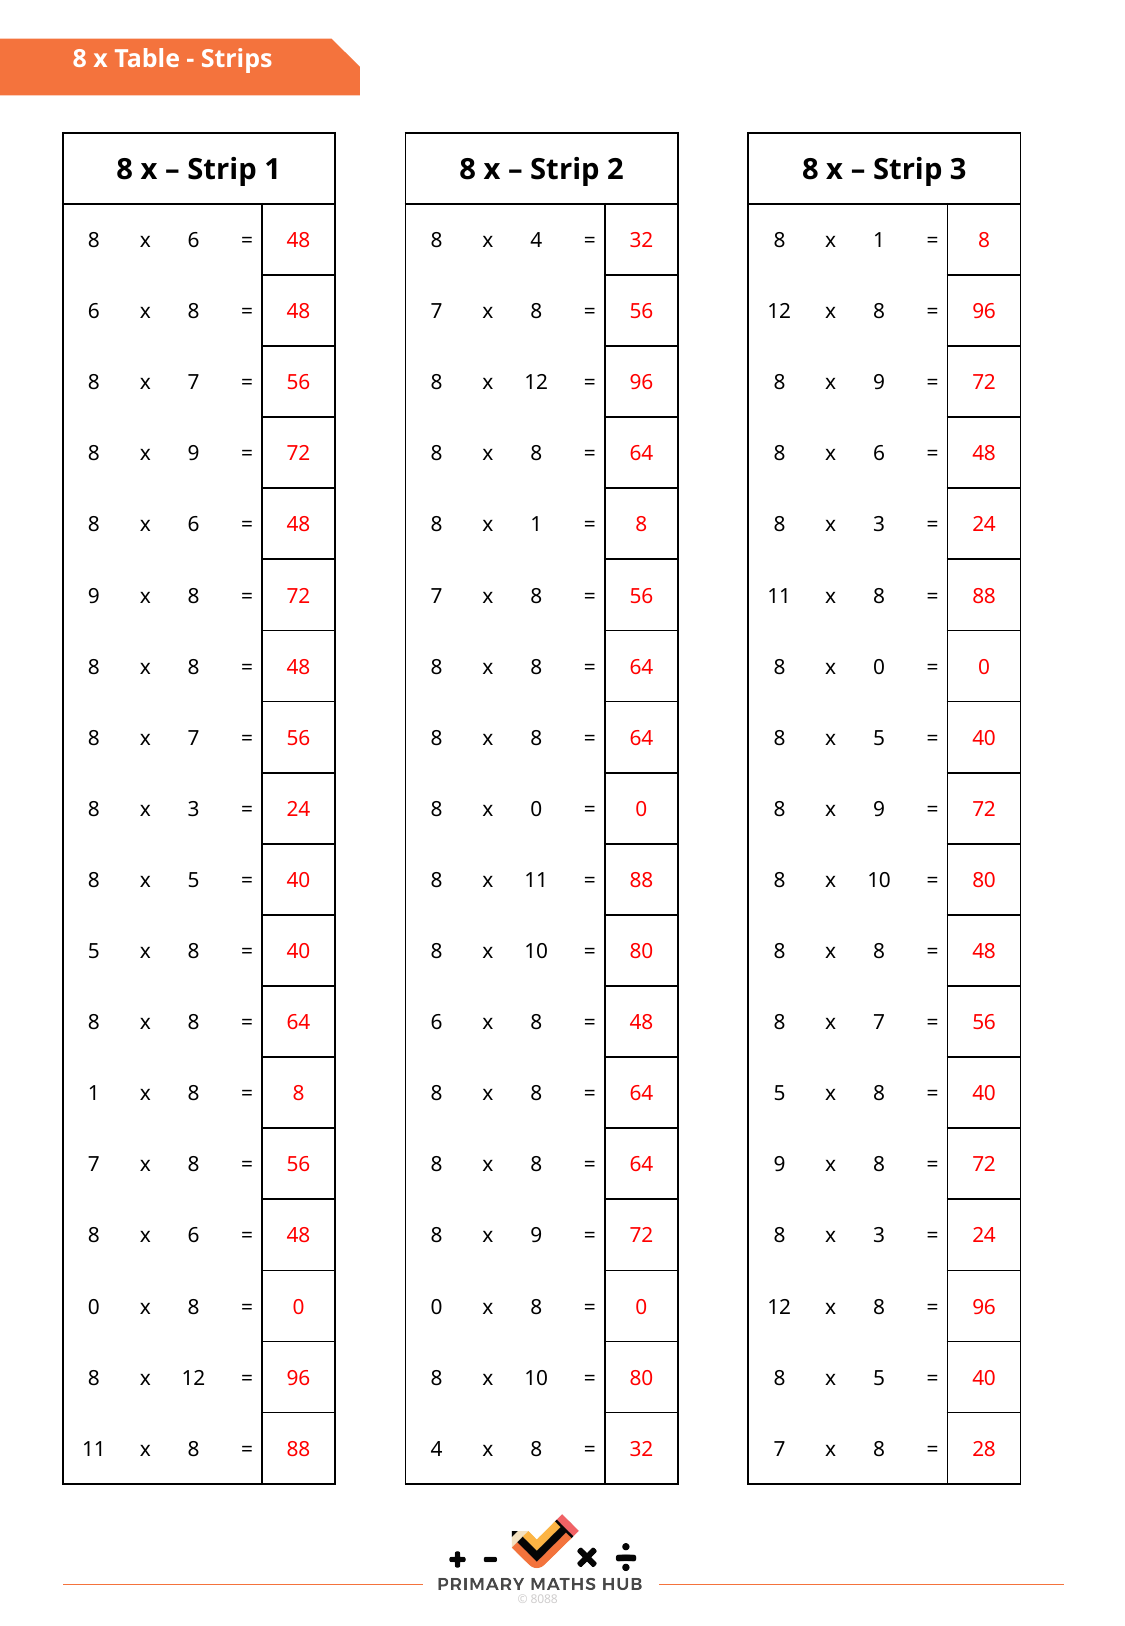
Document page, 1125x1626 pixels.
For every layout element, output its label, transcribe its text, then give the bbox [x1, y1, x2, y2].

table_cell 8 [64, 417, 125, 488]
table_cell 8 [749, 1199, 810, 1270]
table_cell x [810, 630, 846, 702]
table_cell 72 [606, 1200, 677, 1270]
table_cell 9 [161, 417, 226, 488]
table_cell 5 [846, 1341, 912, 1413]
table_cell 80 [606, 916, 677, 985]
table_cell 64 [263, 987, 334, 1056]
table_cell 8 [64, 346, 125, 417]
table_cell 96 [948, 1271, 1020, 1341]
table_cell = [912, 275, 947, 346]
table_cell 48 [263, 631, 334, 701]
table_cell = [569, 773, 604, 844]
table_cell = [569, 844, 604, 915]
table_cell 1 [503, 488, 569, 559]
table_cell x [125, 915, 161, 986]
table_cell 40 [263, 845, 334, 914]
table_cell 8 [161, 630, 226, 702]
table_cell 7 [161, 702, 226, 773]
table_cell 0 [263, 1271, 334, 1341]
table_cell 8 [64, 773, 125, 844]
table_cell 8 [64, 1341, 125, 1413]
table_cell = [569, 1199, 604, 1270]
table_cell x [810, 1128, 846, 1199]
table_cell 4 [503, 205, 569, 275]
table_cell 7 [846, 986, 912, 1057]
table_cell 80 [948, 845, 1020, 914]
table_cell x [468, 275, 503, 346]
table_cell 28 [948, 1413, 1020, 1483]
table_cell 1 [64, 1057, 125, 1128]
table_cell 8 [161, 1128, 226, 1199]
table_cell 4 [406, 1413, 468, 1483]
table_cell = [912, 488, 947, 559]
table_cell 8 [64, 630, 125, 702]
table_cell 7 [64, 1128, 125, 1199]
table_cell x [125, 275, 161, 346]
table_cell 8 [64, 488, 125, 559]
table_cell 48 [948, 916, 1020, 985]
table_cell 40 [948, 702, 1020, 772]
table_cell = [569, 417, 604, 488]
table_cell 8 [749, 488, 810, 559]
table_cell x [125, 1128, 161, 1199]
table_cell x [468, 1057, 503, 1128]
table_cell x [810, 559, 846, 630]
table_cell = [226, 915, 261, 986]
table_cell 72 [263, 560, 334, 630]
table_cell 56 [263, 347, 334, 416]
table_cell 1 [846, 205, 912, 275]
table_cell 8 [749, 773, 810, 844]
table_cell x [468, 1413, 503, 1483]
table_cell x [468, 844, 503, 915]
table_cell 8 [406, 1128, 468, 1199]
table_cell 8 [406, 915, 468, 986]
table_cell x [810, 1413, 846, 1483]
table_cell x [125, 1199, 161, 1270]
table_cell x [125, 630, 161, 702]
table_cell 5 [64, 915, 125, 986]
table_cell x [125, 346, 161, 417]
table_cell 8 [64, 1199, 125, 1270]
table_cell 5 [161, 844, 226, 915]
table_cell = [912, 773, 947, 844]
table_cell 8 [503, 275, 569, 346]
table_cell = [226, 702, 261, 773]
table_cell 8 [503, 1270, 569, 1341]
table_cell = [912, 1199, 947, 1270]
table_cell 8 [263, 1058, 334, 1127]
table_cell 8 [406, 1199, 468, 1270]
table_cell 0 [948, 631, 1020, 701]
table_cell x [468, 559, 503, 630]
table_cell = [569, 275, 604, 346]
table_cell 8 [161, 915, 226, 986]
table_cell 6 [406, 986, 468, 1057]
table_cell 96 [948, 276, 1020, 345]
table_cell 32 [606, 205, 677, 274]
table_cell 8 [64, 205, 125, 275]
table_cell 11 [64, 1413, 125, 1483]
table_cell = [912, 346, 947, 417]
table_cell 32 [606, 1413, 677, 1483]
table_cell x [468, 417, 503, 488]
table_cell 8 [406, 773, 468, 844]
table_cell x [810, 205, 846, 275]
table_cell 11 [749, 559, 810, 630]
table_cell 48 [263, 489, 334, 558]
table_cell = [226, 1341, 261, 1413]
table_cell x [125, 986, 161, 1057]
table_cell 8 [503, 1413, 569, 1483]
table_cell 8 [846, 915, 912, 986]
table_cell 48 [948, 418, 1020, 487]
table_cell 0 [503, 773, 569, 844]
table_cell = [569, 630, 604, 702]
table_cell 8 [503, 1057, 569, 1128]
table_cell 72 [948, 1129, 1020, 1198]
table_cell = [226, 1128, 261, 1199]
table_cell = [569, 1128, 604, 1199]
table_cell 64 [606, 1058, 677, 1127]
table_cell x [468, 773, 503, 844]
table_cell 8 [749, 630, 810, 702]
table_cell = [912, 1341, 947, 1413]
table_cell = [226, 1270, 261, 1341]
table_cell 64 [606, 418, 677, 487]
table_cell 8 [161, 1270, 226, 1341]
table_cell = [226, 275, 261, 346]
table_cell 12 [749, 1270, 810, 1341]
table_cell 40 [948, 1342, 1020, 1412]
table_cell 10 [846, 844, 912, 915]
table_cell = [912, 1128, 947, 1199]
table_cell x [468, 346, 503, 417]
table_cell 8 [406, 844, 468, 915]
table_cell 5 [846, 702, 912, 773]
table_cell = [226, 630, 261, 702]
table_cell 8 [161, 986, 226, 1057]
table_cell 56 [263, 1129, 334, 1198]
table_cell 8 [503, 559, 569, 630]
table_cell 8 [64, 702, 125, 773]
table_cell 48 [263, 1200, 334, 1270]
table_cell 8 [406, 488, 468, 559]
table_cell 8 [749, 205, 810, 275]
table_cell = [569, 488, 604, 559]
table_cell = [912, 1270, 947, 1341]
table_cell = [226, 1057, 261, 1128]
table_cell = [226, 1413, 261, 1483]
table_cell 40 [948, 1058, 1020, 1127]
table_cell 8 [606, 489, 677, 558]
table_cell 8 [406, 205, 468, 275]
table_cell 7 [749, 1413, 810, 1483]
table_cell 64 [606, 631, 677, 701]
table_cell 6 [64, 275, 125, 346]
table_cell x [125, 417, 161, 488]
table_cell 72 [263, 418, 334, 487]
table_cell x [468, 1270, 503, 1341]
table_cell 9 [749, 1128, 810, 1199]
table_cell 56 [606, 276, 677, 345]
table_cell 8 [406, 1057, 468, 1128]
table_cell 8 [749, 844, 810, 915]
table_cell 8 [749, 915, 810, 986]
table_cell 72 [948, 347, 1020, 416]
table_cell 8 [846, 1413, 912, 1483]
table_cell 8 [749, 702, 810, 773]
table_cell 9 [846, 773, 912, 844]
table_cell x [125, 488, 161, 559]
table_cell 6 [161, 488, 226, 559]
table_cell x [810, 1057, 846, 1128]
table_cell = [912, 1057, 947, 1128]
table_cell 0 [606, 774, 677, 843]
table_cell = [226, 986, 261, 1057]
text_box 8 x Table - Strips [0, 37, 361, 97]
table_cell 8 [161, 1413, 226, 1483]
table_cell x [810, 275, 846, 346]
table_cell = [912, 417, 947, 488]
table_header 8 x – Strip 3 [749, 134, 1020, 203]
table_cell 6 [846, 417, 912, 488]
table_cell 9 [503, 1199, 569, 1270]
table_cell 88 [606, 845, 677, 914]
table_cell 24 [263, 774, 334, 843]
table_cell 10 [503, 915, 569, 986]
table_cell x [468, 915, 503, 986]
picture [432, 1512, 648, 1597]
table_cell x [810, 844, 846, 915]
table_cell = [912, 915, 947, 986]
table_cell 8 [948, 205, 1020, 274]
table_cell 0 [846, 630, 912, 702]
table_cell = [569, 559, 604, 630]
table_cell x [810, 417, 846, 488]
table_cell 80 [606, 1342, 677, 1412]
table_cell x [810, 1270, 846, 1341]
table_cell 3 [161, 773, 226, 844]
table_cell x [125, 1413, 161, 1483]
table_cell 8 [161, 1057, 226, 1128]
table_cell 10 [503, 1341, 569, 1413]
table_cell x [125, 773, 161, 844]
table_cell 8 [846, 1057, 912, 1128]
table_cell 8 [406, 702, 468, 773]
table_cell 8 [503, 1128, 569, 1199]
table_cell = [569, 346, 604, 417]
table_cell 12 [161, 1341, 226, 1413]
table_cell 8 [503, 630, 569, 702]
table_cell 8 [749, 1341, 810, 1413]
table_cell 8 [406, 346, 468, 417]
table_cell = [226, 488, 261, 559]
table_cell x [810, 915, 846, 986]
table_cell = [569, 205, 604, 275]
table_cell 9 [846, 346, 912, 417]
table_cell 8 [406, 417, 468, 488]
table_cell 56 [606, 560, 677, 630]
table_cell x [810, 702, 846, 773]
table_cell 12 [503, 346, 569, 417]
table_cell x [810, 488, 846, 559]
table_cell x [125, 205, 161, 275]
table_cell 11 [503, 844, 569, 915]
table_cell x [468, 1128, 503, 1199]
table_cell 8 [64, 986, 125, 1057]
table_cell 8 [406, 1341, 468, 1413]
table_cell 8 [503, 702, 569, 773]
table_cell 8 [64, 844, 125, 915]
table_cell = [569, 1341, 604, 1413]
table_cell = [226, 773, 261, 844]
table_cell = [226, 417, 261, 488]
table_cell = [569, 915, 604, 986]
table_cell = [226, 1199, 261, 1270]
table_cell = [912, 986, 947, 1057]
table_header 8 x – Strip 1 [64, 134, 334, 203]
table_cell x [125, 1057, 161, 1128]
table_cell = [912, 1413, 947, 1483]
table_cell 9 [64, 559, 125, 630]
table_cell x [125, 844, 161, 915]
table_cell = [226, 205, 261, 275]
table_cell x [468, 986, 503, 1057]
table_cell 88 [263, 1413, 334, 1483]
table_cell 7 [406, 559, 468, 630]
table_cell = [912, 559, 947, 630]
table_cell 6 [161, 205, 226, 275]
table_cell = [569, 1413, 604, 1483]
table_cell = [569, 1270, 604, 1341]
table_cell 3 [846, 1199, 912, 1270]
table_cell 8 [161, 275, 226, 346]
table_cell x [468, 1341, 503, 1413]
table_cell 8 [503, 417, 569, 488]
table_cell x [125, 1270, 161, 1341]
table_cell = [912, 630, 947, 702]
table_cell 48 [263, 276, 334, 345]
table_cell x [125, 559, 161, 630]
table_cell 96 [263, 1342, 334, 1412]
table_cell = [912, 702, 947, 773]
table_cell x [810, 773, 846, 844]
table_cell x [468, 488, 503, 559]
table_cell 8 [503, 986, 569, 1057]
table_cell 40 [263, 916, 334, 985]
table_cell 8 [846, 1128, 912, 1199]
table_cell 48 [263, 205, 334, 274]
table_cell 0 [406, 1270, 468, 1341]
table_header 8 x – Strip 2 [406, 134, 677, 203]
table_cell 8 [846, 275, 912, 346]
table_cell 8 [749, 417, 810, 488]
table_cell 6 [161, 1199, 226, 1270]
table_cell = [226, 559, 261, 630]
table_cell x [810, 346, 846, 417]
table_cell 5 [749, 1057, 810, 1128]
table_cell 24 [948, 1200, 1020, 1270]
table_cell = [226, 346, 261, 417]
table_cell 12 [749, 275, 810, 346]
table_cell x [468, 630, 503, 702]
table_cell 88 [948, 560, 1020, 630]
table_cell 7 [406, 275, 468, 346]
table_cell 56 [948, 987, 1020, 1056]
table_cell 8 [749, 346, 810, 417]
table_cell 8 [161, 559, 226, 630]
table_cell 0 [606, 1271, 677, 1341]
table_cell 3 [846, 488, 912, 559]
table_cell 8 [846, 1270, 912, 1341]
table_cell 72 [948, 774, 1020, 843]
table_cell 8 [749, 986, 810, 1057]
table_cell = [569, 702, 604, 773]
table_cell = [912, 205, 947, 275]
table_cell 64 [606, 1129, 677, 1198]
table_cell = [569, 986, 604, 1057]
table_cell 64 [606, 702, 677, 772]
table_cell 8 [846, 559, 912, 630]
table_cell x [810, 1341, 846, 1413]
table_cell x [810, 1199, 846, 1270]
table_cell 7 [161, 346, 226, 417]
table_cell x [468, 1199, 503, 1270]
table_cell x [125, 702, 161, 773]
table_cell = [226, 844, 261, 915]
table_cell x [468, 205, 503, 275]
table_cell 0 [64, 1270, 125, 1341]
table_cell x [125, 1341, 161, 1413]
table_cell 96 [606, 347, 677, 416]
text_box © 8088 [429, 1584, 646, 1614]
table_cell x [468, 702, 503, 773]
table_cell 24 [948, 489, 1020, 558]
table_cell 8 [406, 630, 468, 702]
table_cell = [569, 1057, 604, 1128]
table_cell 48 [606, 987, 677, 1056]
table_cell x [810, 986, 846, 1057]
table_cell = [912, 844, 947, 915]
table_cell 56 [263, 702, 334, 772]
